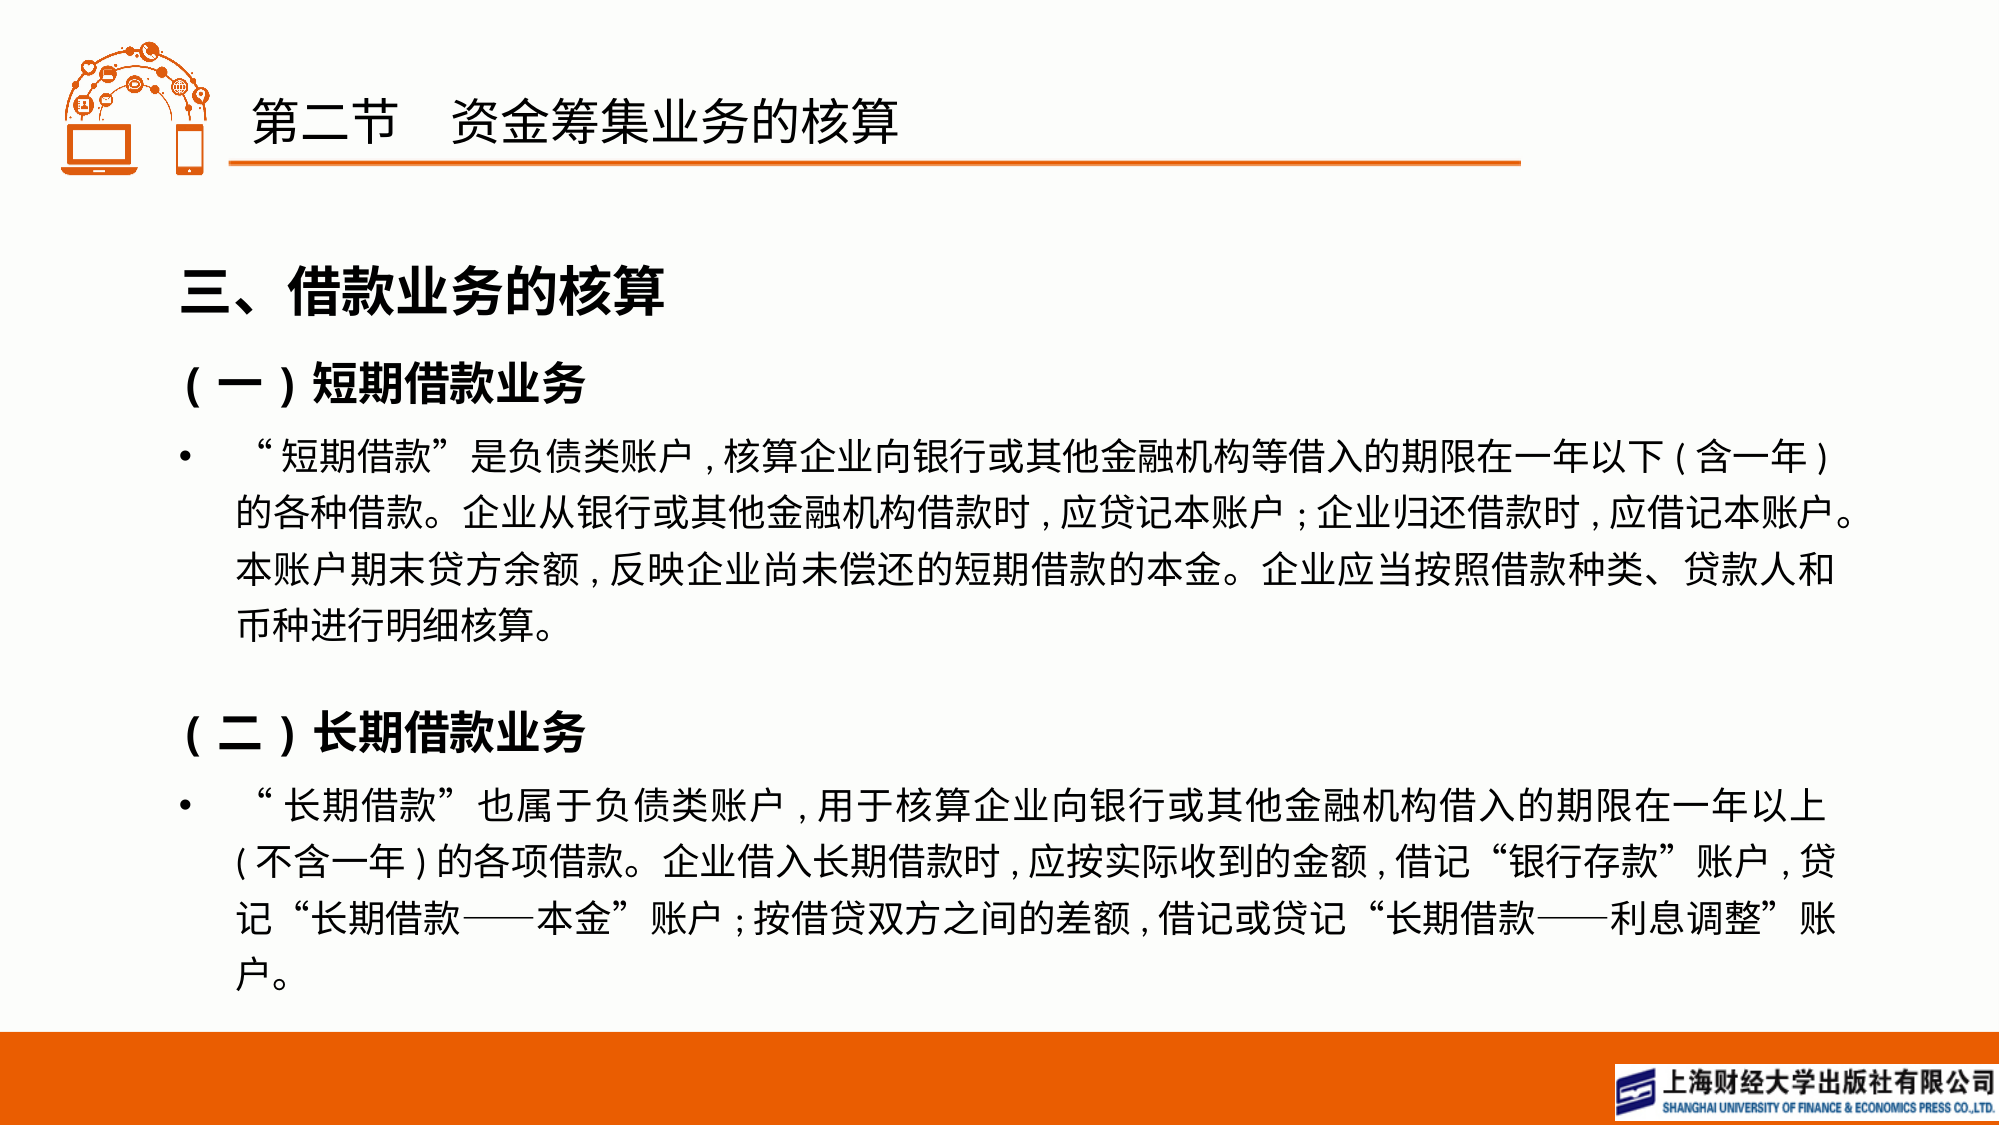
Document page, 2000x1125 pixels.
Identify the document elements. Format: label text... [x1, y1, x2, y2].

title 第二节 资金筹集业务的核算 [235, 82, 1605, 189]
list 三、借款业务的核算 (一)短期借款业务 “短期借款”是负债类账户,核算企业向银行或其他金融机构等借入的期限在一年以下(含一年)的各种借款。企业从银行或其他金融机构借款时,应贷记本账户;企业归还借款时,应借记本账户。本账户期末贷方余额,反映企业尚未偿还的短期借款的本金。企业应当按照借款种类、贷款人和币种进行明细核算。 (二)长期借款业务 “长期借款”也属于负债类账户,用于核算企业向银行或其他金融机构借入的期限在一年以上(不含一年)的各项借款。企业借入长期借款时,应按实际收到的金额,借记“银行存款”账户,贷记“长期借款——本金”账户;按借贷双方之间的差额,借记或贷记“长期借款——利息调整”账户。 [163, 227, 1852, 1049]
picture [0, 0, 2000, 1125]
